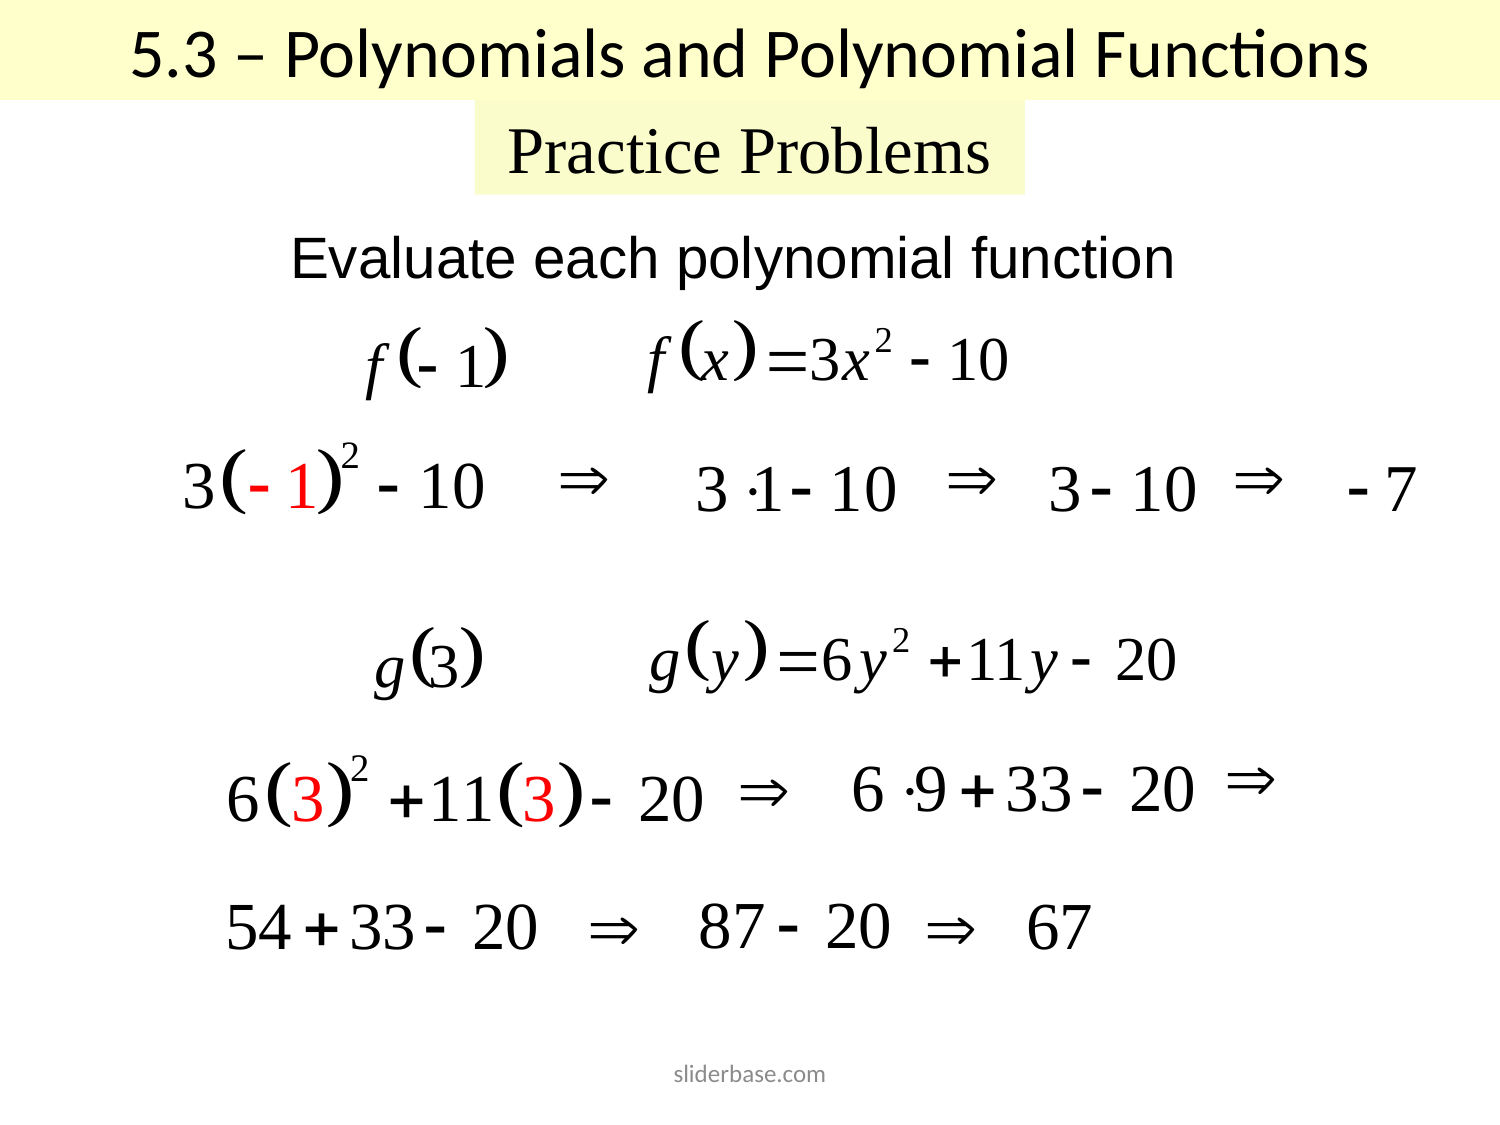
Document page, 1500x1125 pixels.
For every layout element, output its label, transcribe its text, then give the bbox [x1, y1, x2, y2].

text_box Practice Problems [474, 100, 1025, 195]
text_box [691, 887, 905, 967]
text_box Evaluate each polynomial function [275, 212, 1192, 298]
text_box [362, 624, 488, 714]
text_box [174, 424, 499, 549]
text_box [916, 899, 1001, 968]
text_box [1337, 449, 1428, 529]
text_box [1224, 449, 1309, 518]
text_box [579, 899, 664, 968]
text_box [637, 612, 1190, 707]
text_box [1040, 449, 1209, 529]
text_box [216, 737, 714, 861]
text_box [343, 324, 512, 414]
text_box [216, 887, 552, 967]
footer sliderbase.com [512, 1042, 988, 1103]
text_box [841, 749, 1205, 829]
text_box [1216, 749, 1301, 818]
text_box 5.3 – Polynomials and Polynomial Functions [0, 0, 1500, 100]
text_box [687, 449, 911, 529]
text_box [549, 449, 634, 518]
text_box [625, 312, 1023, 407]
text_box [729, 762, 814, 830]
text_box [1016, 887, 1107, 967]
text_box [937, 449, 1022, 518]
